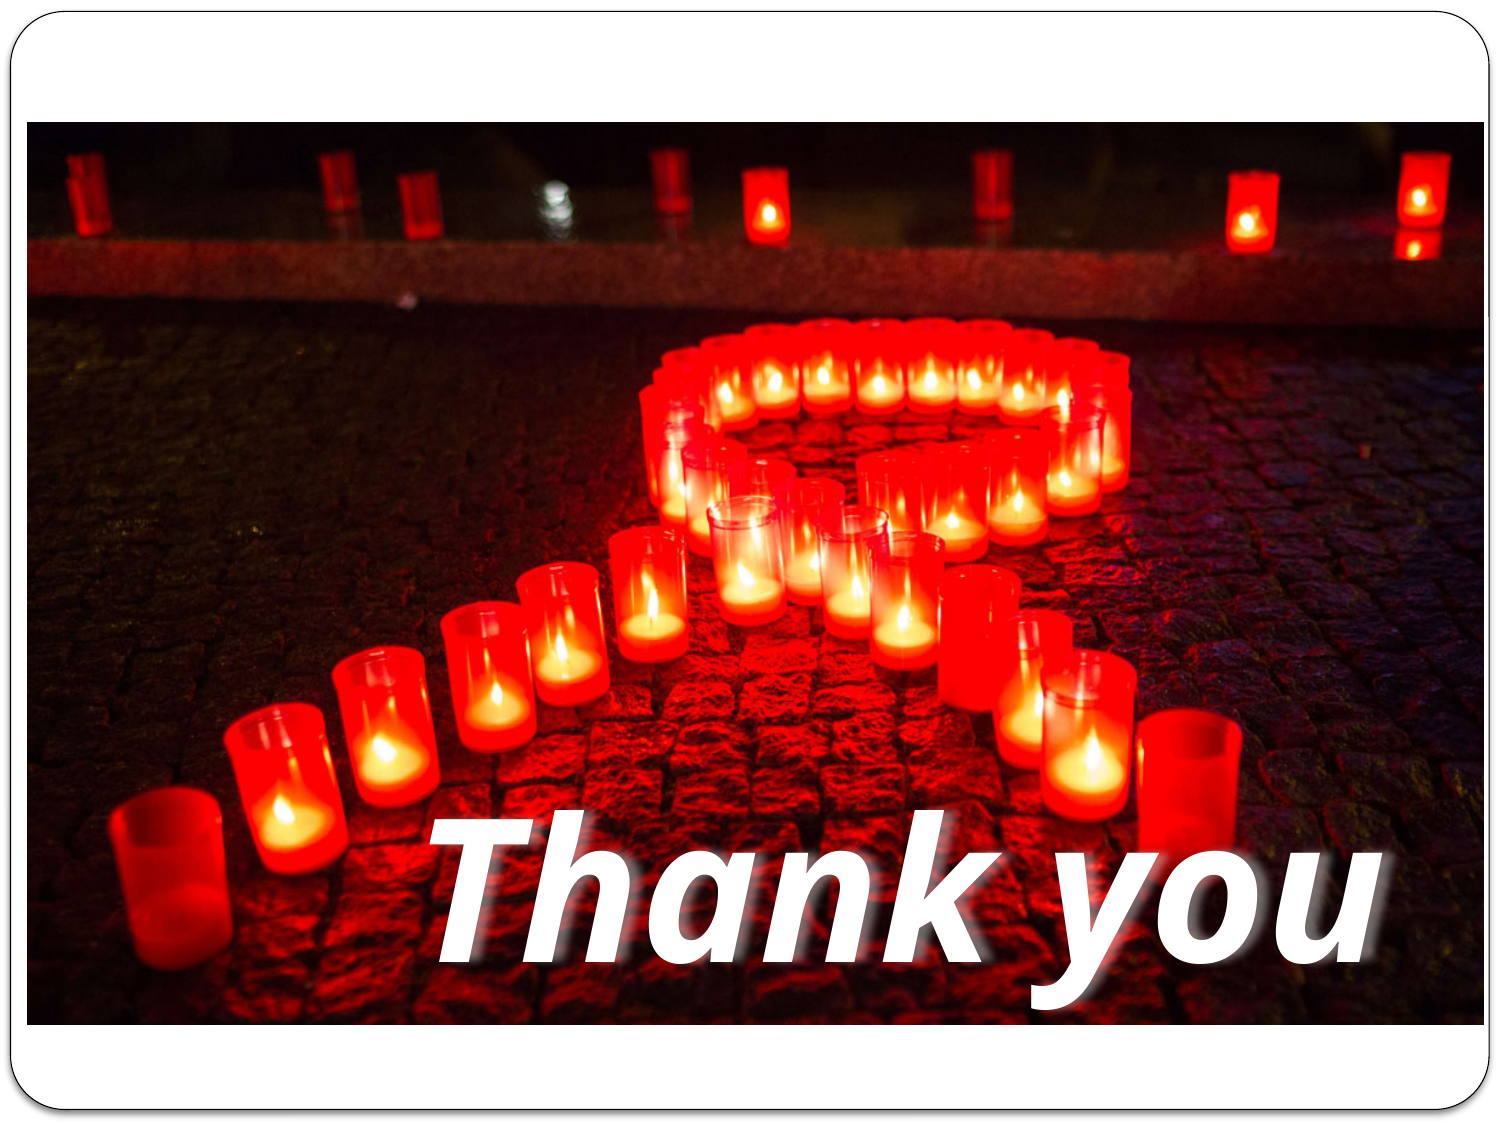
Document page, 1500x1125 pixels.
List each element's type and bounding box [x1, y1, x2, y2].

picture [27, 122, 1484, 1026]
